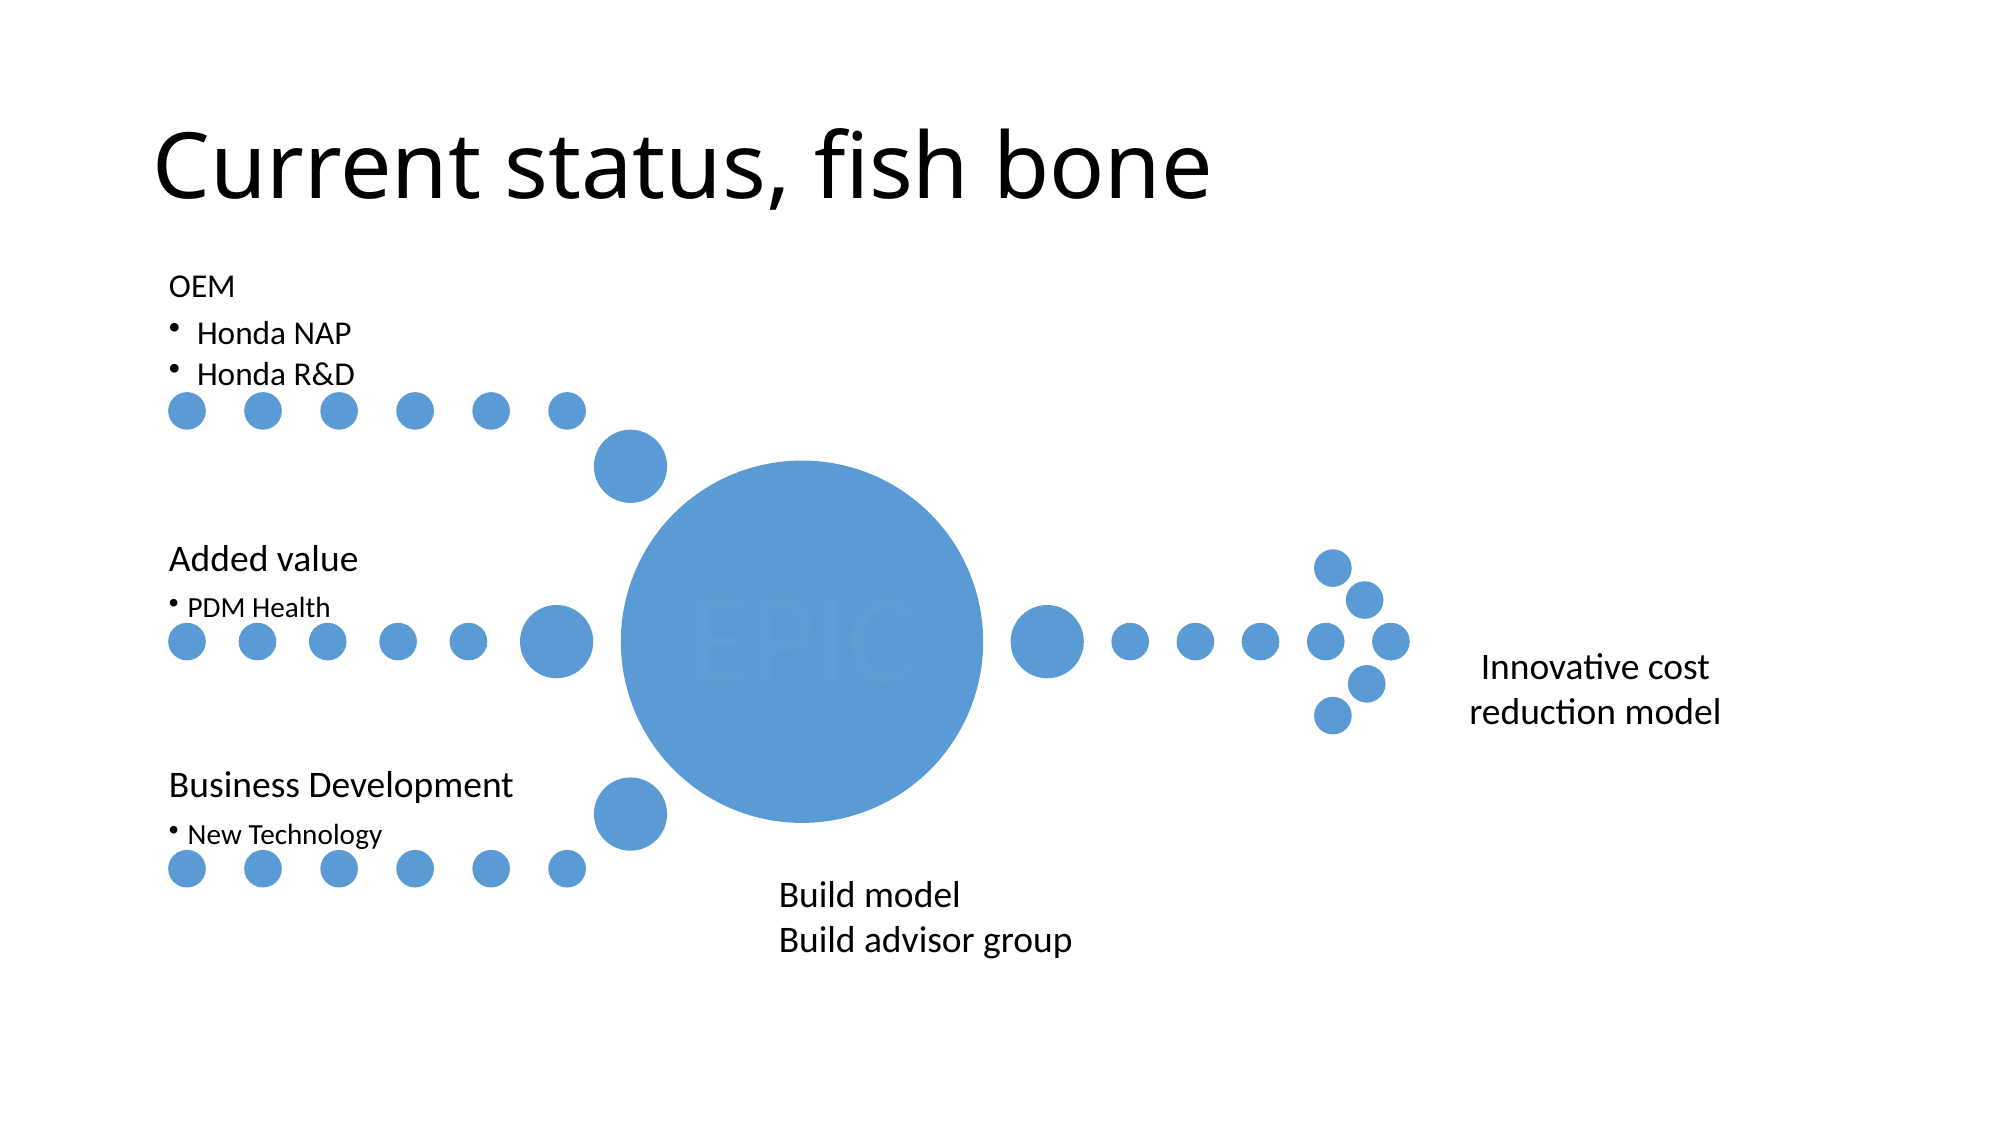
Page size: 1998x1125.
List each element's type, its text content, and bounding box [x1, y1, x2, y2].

text_box Innovative cost reduction model [1410, 634, 1783, 739]
title Current status, fish bone [137, 59, 1861, 278]
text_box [168, 149, 1410, 1038]
